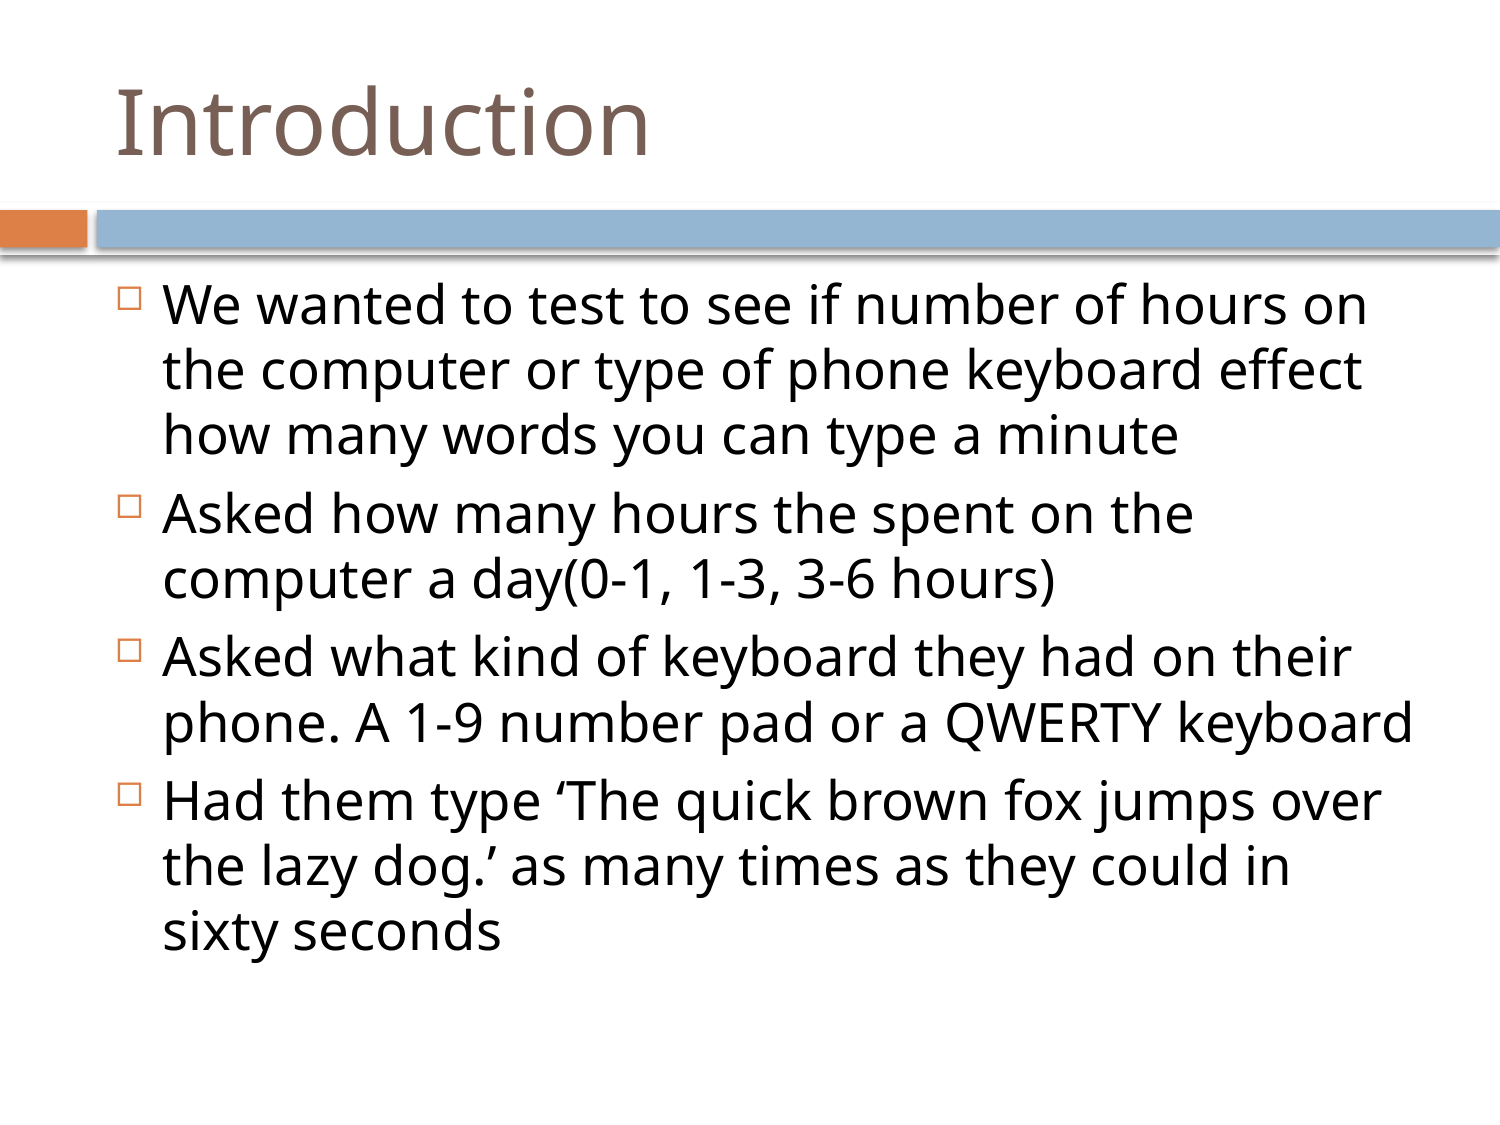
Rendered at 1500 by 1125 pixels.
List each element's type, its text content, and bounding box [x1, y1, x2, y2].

list We wanted to test to see if number of hours on the computer or type of phone keyboard effect how many words you can type a minute Asked how many hours the spent on the computer a day(0-1, 1-3, 3-6 hours) Asked what kind of keyboard they had on their phone. A 1-9 number pad or a QWERTY keyboard Had them type ‘The quick brown fox jumps over the lazy dog.’ as many times as they could in sixty seconds [100, 262, 1438, 1000]
title Introduction [100, 37, 1438, 200]
